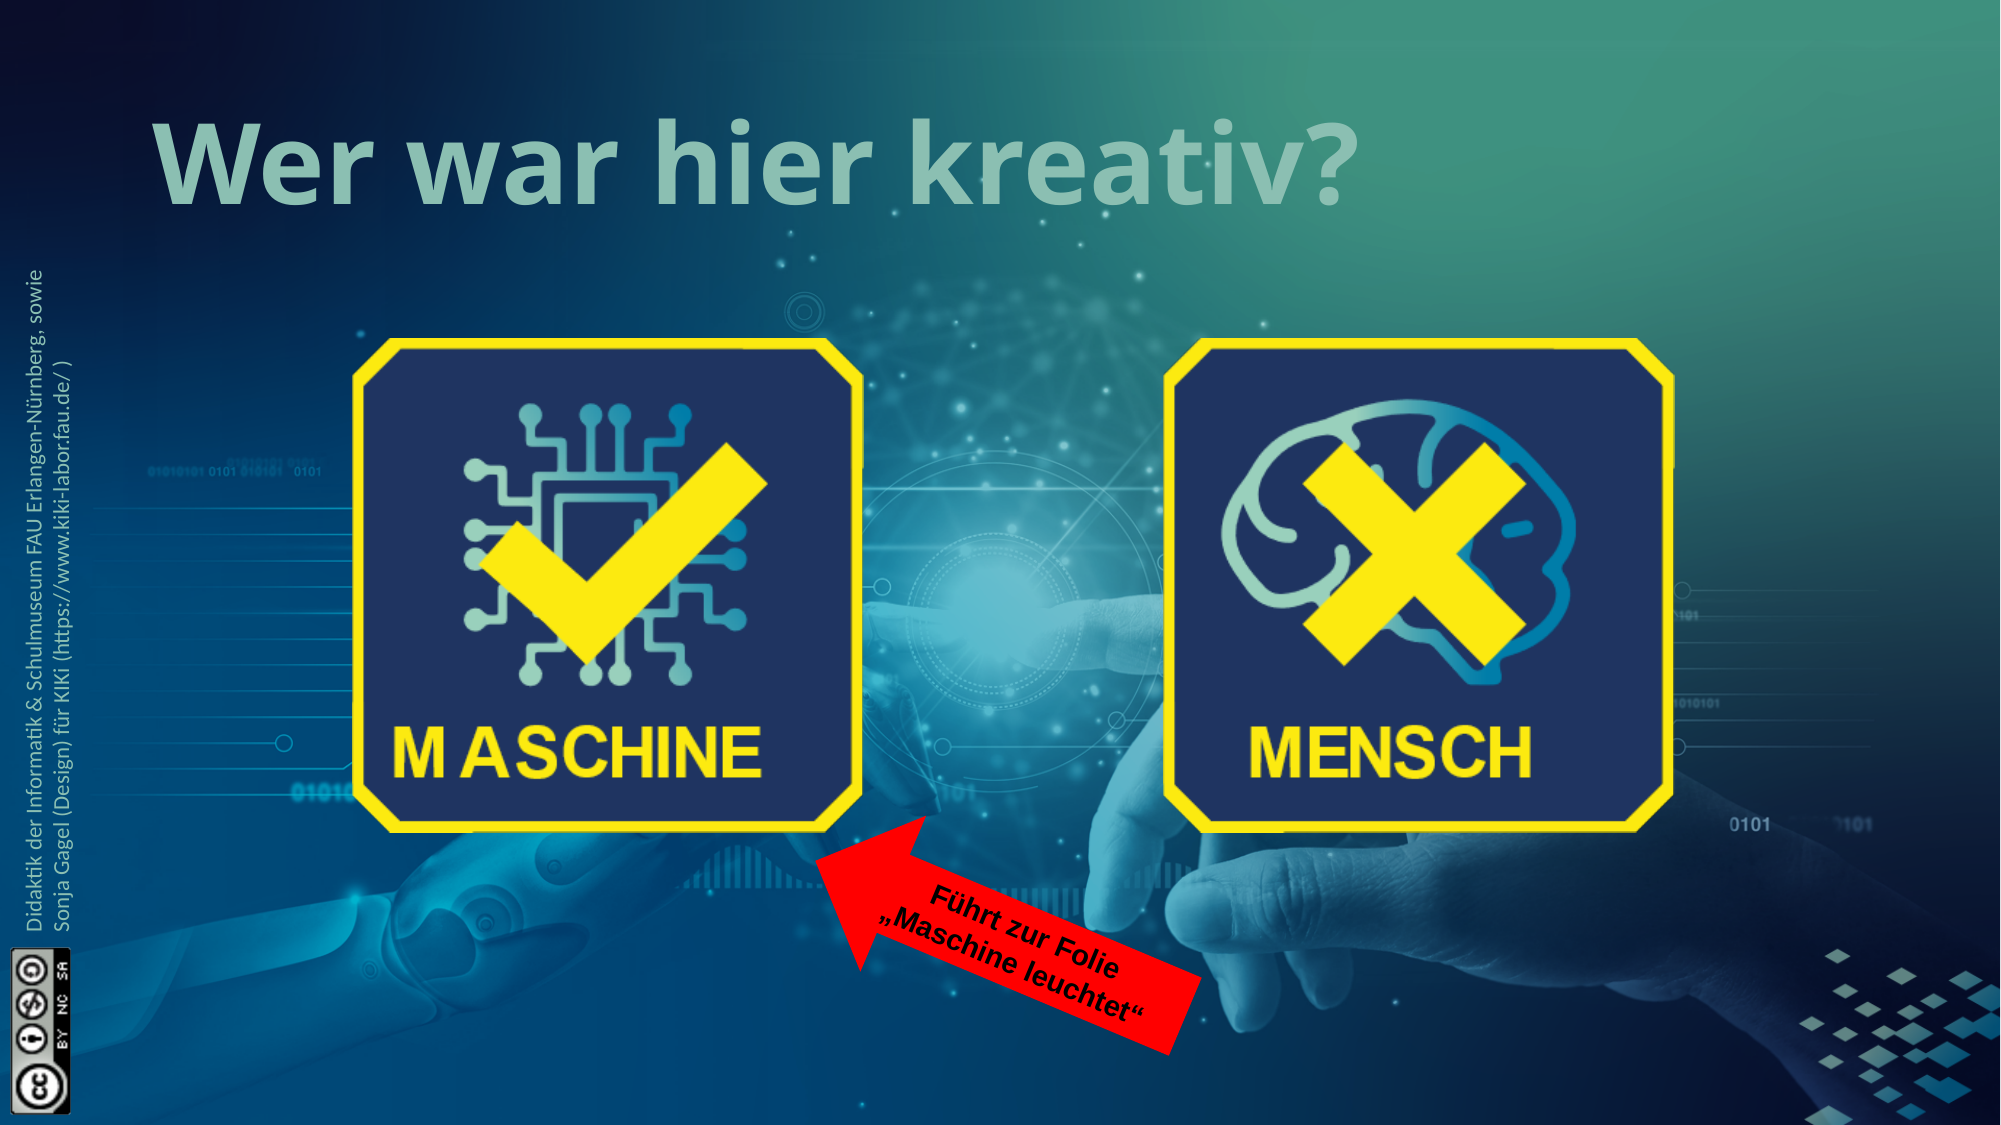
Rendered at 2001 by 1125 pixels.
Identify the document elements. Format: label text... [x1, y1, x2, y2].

picture [0, 0, 2001, 1125]
text_box Führt zur Folie „Maschine leuchtet“ [815, 815, 1202, 1056]
title Wer war hier kreativ? [137, 59, 1863, 278]
